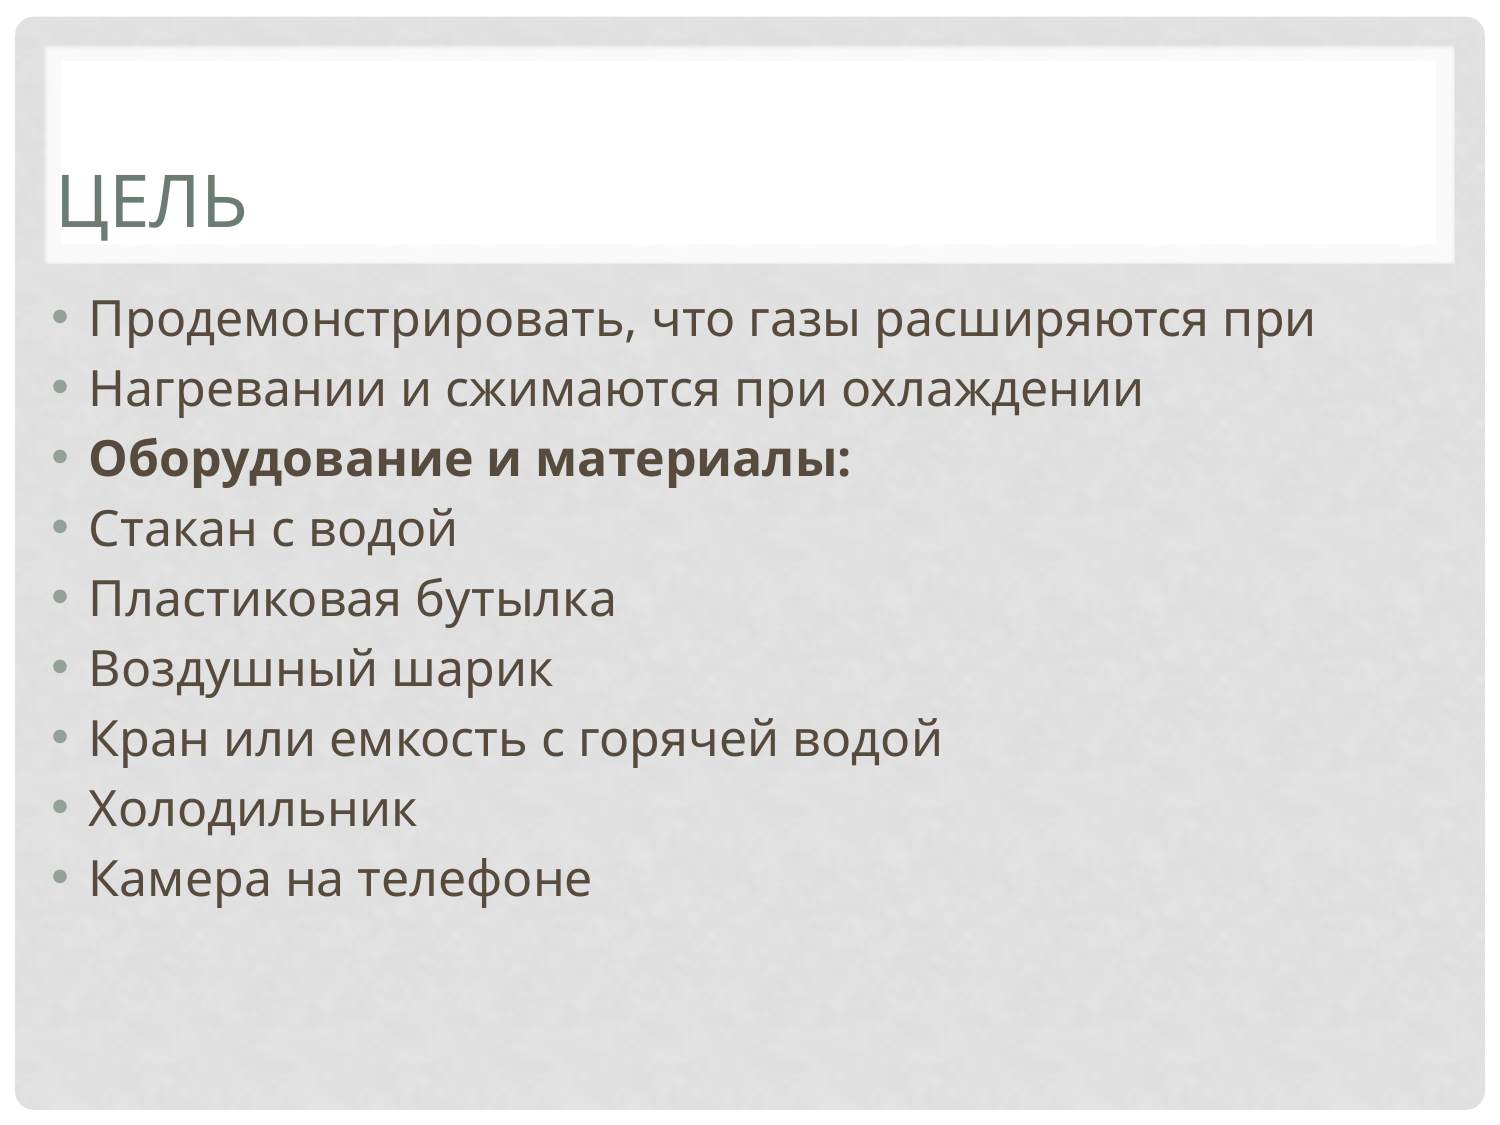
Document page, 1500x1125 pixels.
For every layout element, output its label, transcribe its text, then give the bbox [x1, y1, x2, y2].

list Продемонстрировать, что газы расширяются при Нагревании и сжимаются при охлаждении Оборудование и материалы: Стакан с водой Пластиковая бутылка Воздушный шарик Кран или емкость с горячей водой Холодильник Камера на телефоне [17, 278, 1500, 1125]
title Цель [0, 113, 830, 285]
